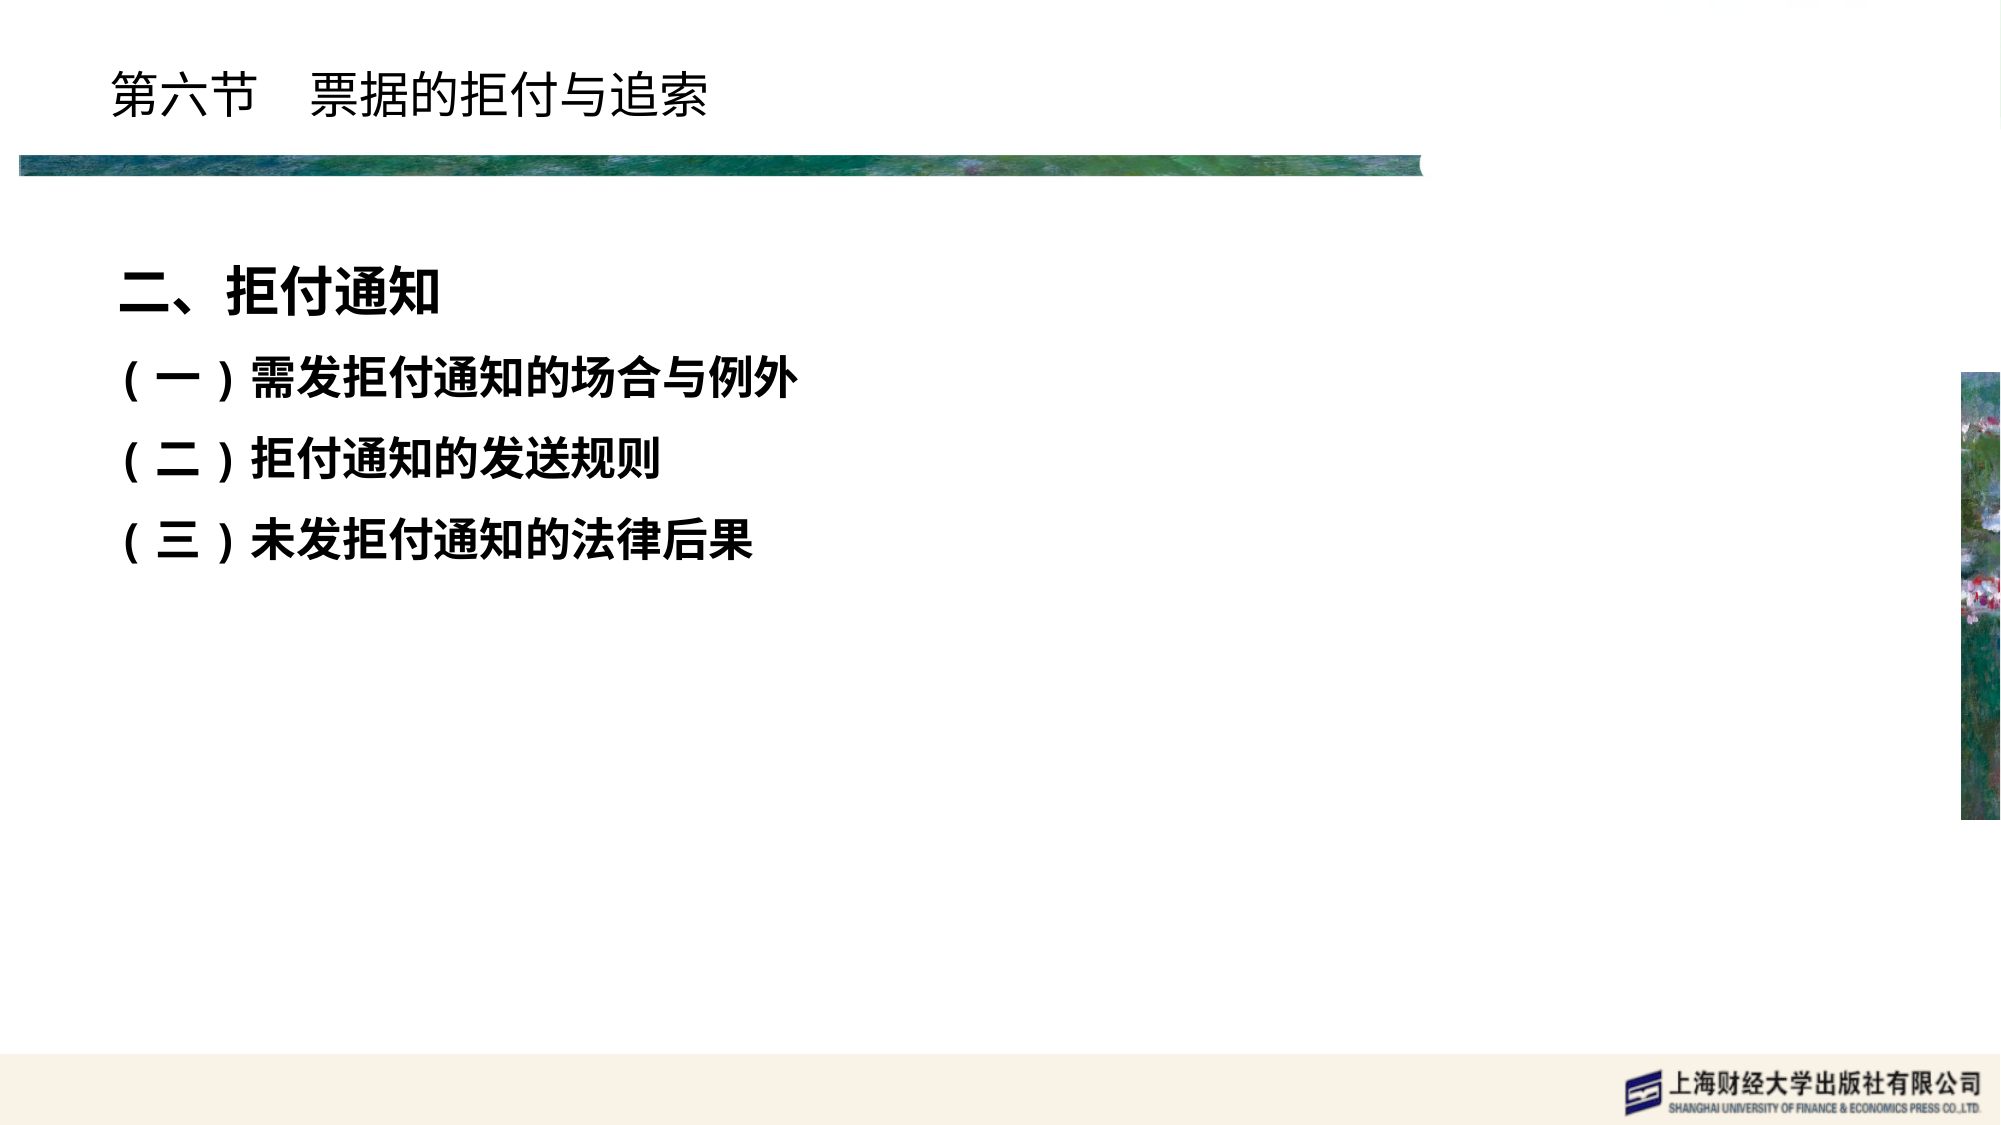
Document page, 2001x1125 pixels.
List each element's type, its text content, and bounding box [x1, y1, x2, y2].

title 第六节 票据的拒付与追索 [94, 42, 1451, 146]
list 二、拒付通知 (一)需发拒付通知的场合与例外 (二)拒付通知的发送规则 (三)未发拒付通知的法律后果 [102, 233, 1898, 1032]
picture [0, 0, 2001, 1125]
